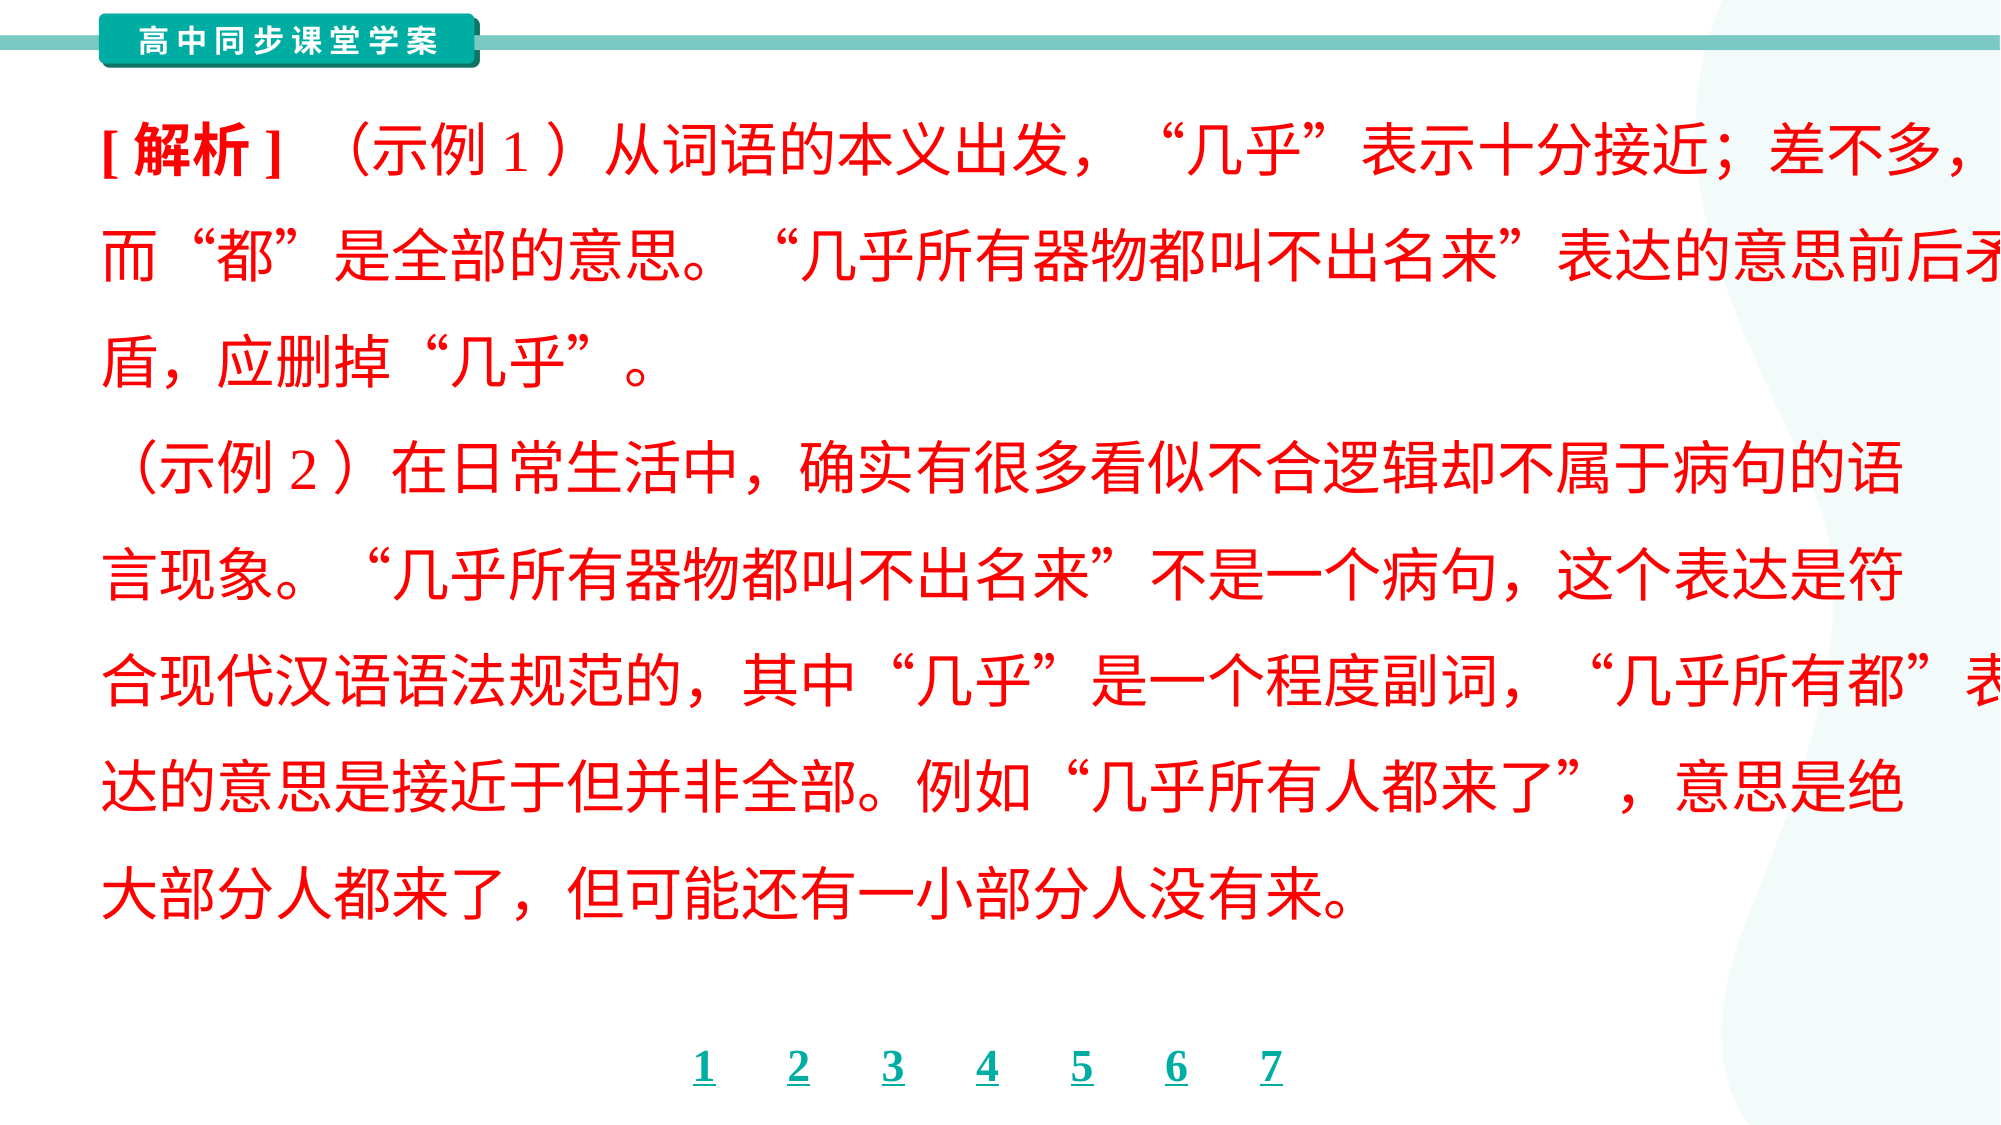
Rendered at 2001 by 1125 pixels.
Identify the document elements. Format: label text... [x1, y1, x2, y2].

picture [0, 0, 2000, 1125]
text_box [解析] （示例1）从词语的本义出发，“几乎”表示十分接近；差不多， 而“都”是全部的意思。“几乎所有器物都叫不出名来”表达的意思前后矛 盾，应删掉“几乎”。 （示例2）在日常生活中，确实有很多看似不合逻辑却不属于病句的语 言现象。“几乎所有器物都叫不出名来”不是一个病句，这个表达是符 合现代汉语语法规范的，其中“几乎”是一个程度副词，“几乎所有都”表 达的意思是接近于但并非全部。例如“几乎所有人都来了”，意思是绝 大部分人都来了，但可能还有一小部分人没有来。 [100, 76, 1899, 927]
